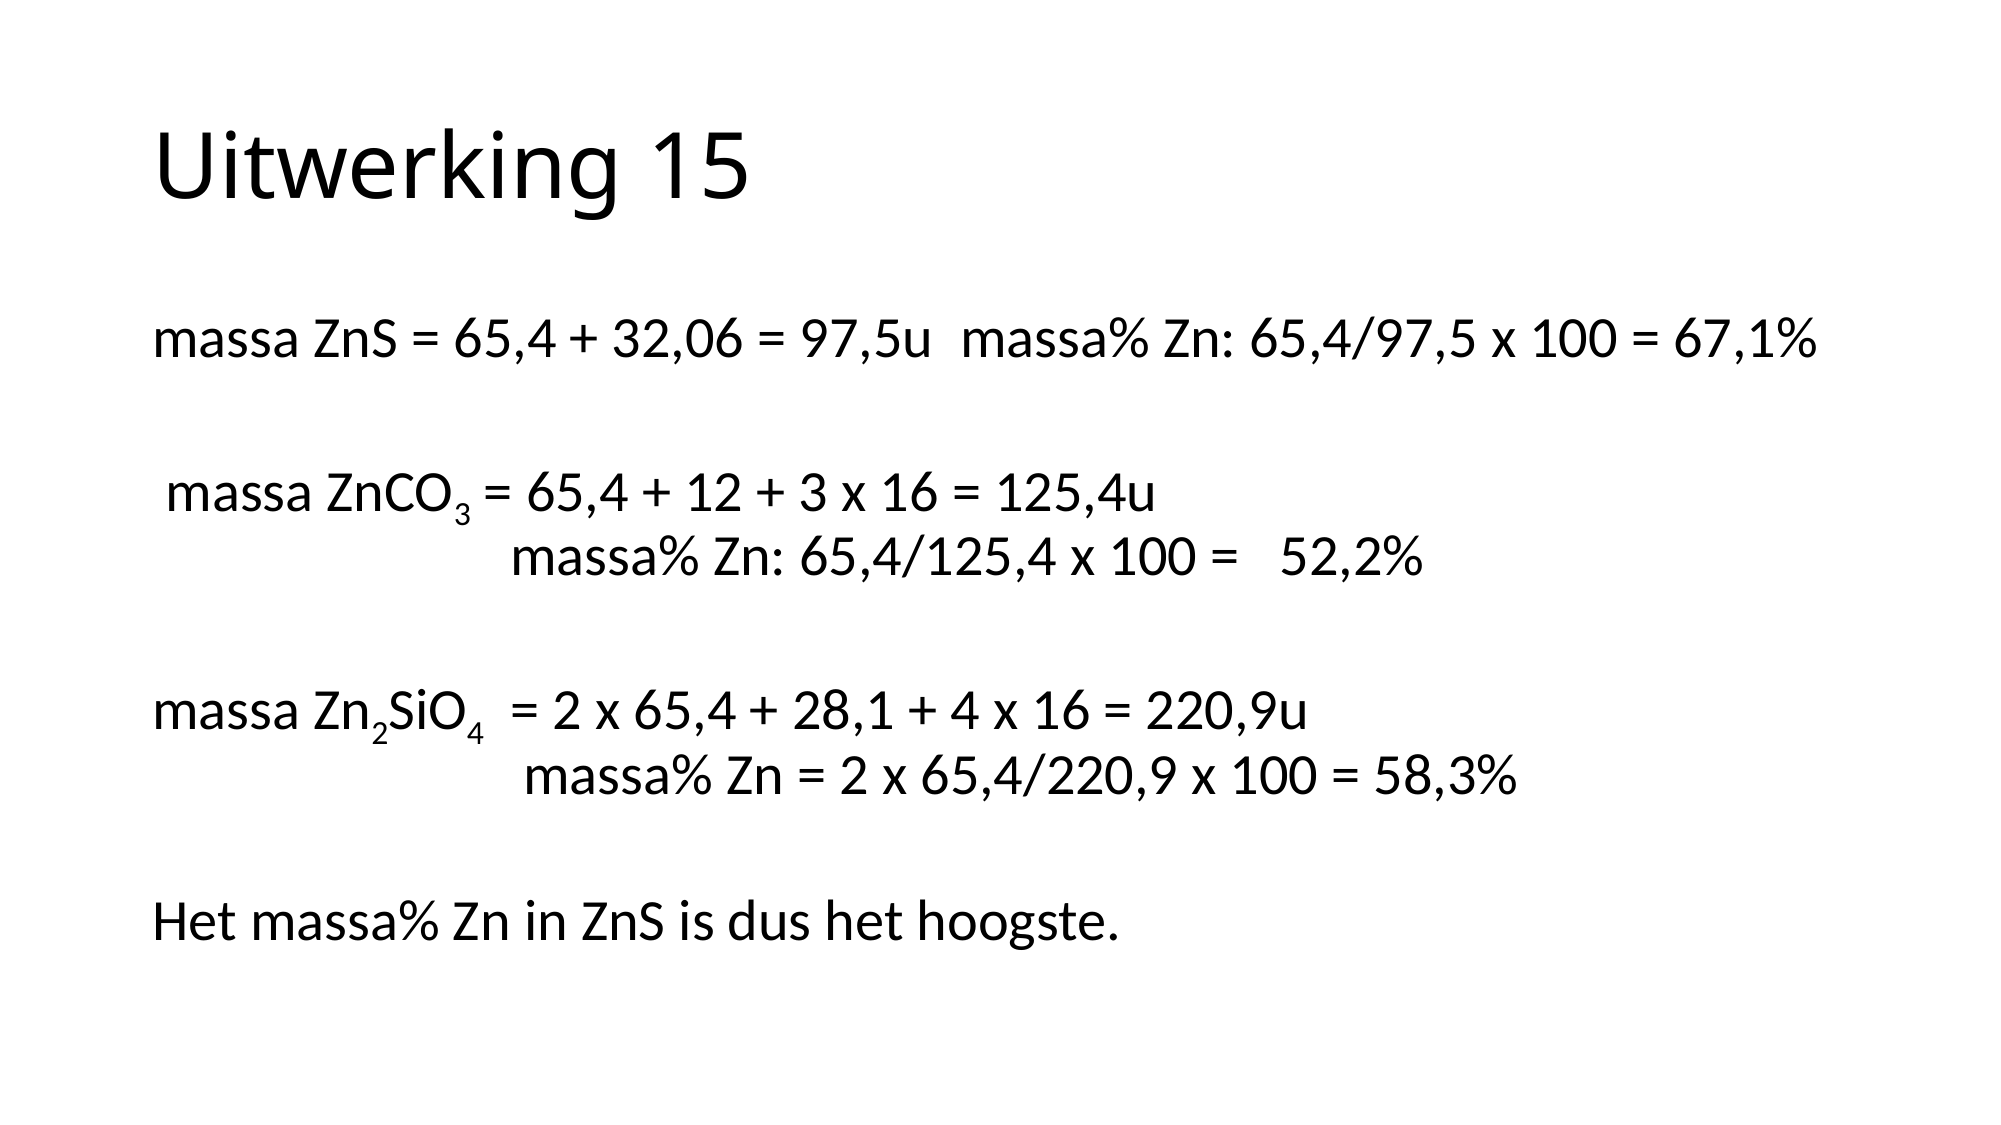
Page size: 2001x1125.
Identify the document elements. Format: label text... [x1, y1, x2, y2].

list massa ZnS = 65,4 + 32,06 = 97,5u massa% Zn: 65,4/97,5 x 100 = 67,1% massa ZnCO3 = 65,4 + 12 + 3 x 16 = 125,4u massa% Zn: 65,4/125,4 x 100 = 52,2% massa Zn2SiO4 = 2 x 65,4 + 28,1 + 4 x 16 = 220,9u massa% Zn = 2 x 65,4/220,9 x 100 = 58,3% Het massa% Zn in ZnS is dus het hoogste. [137, 299, 1863, 1014]
title Uitwerking 15 [137, 59, 1863, 278]
